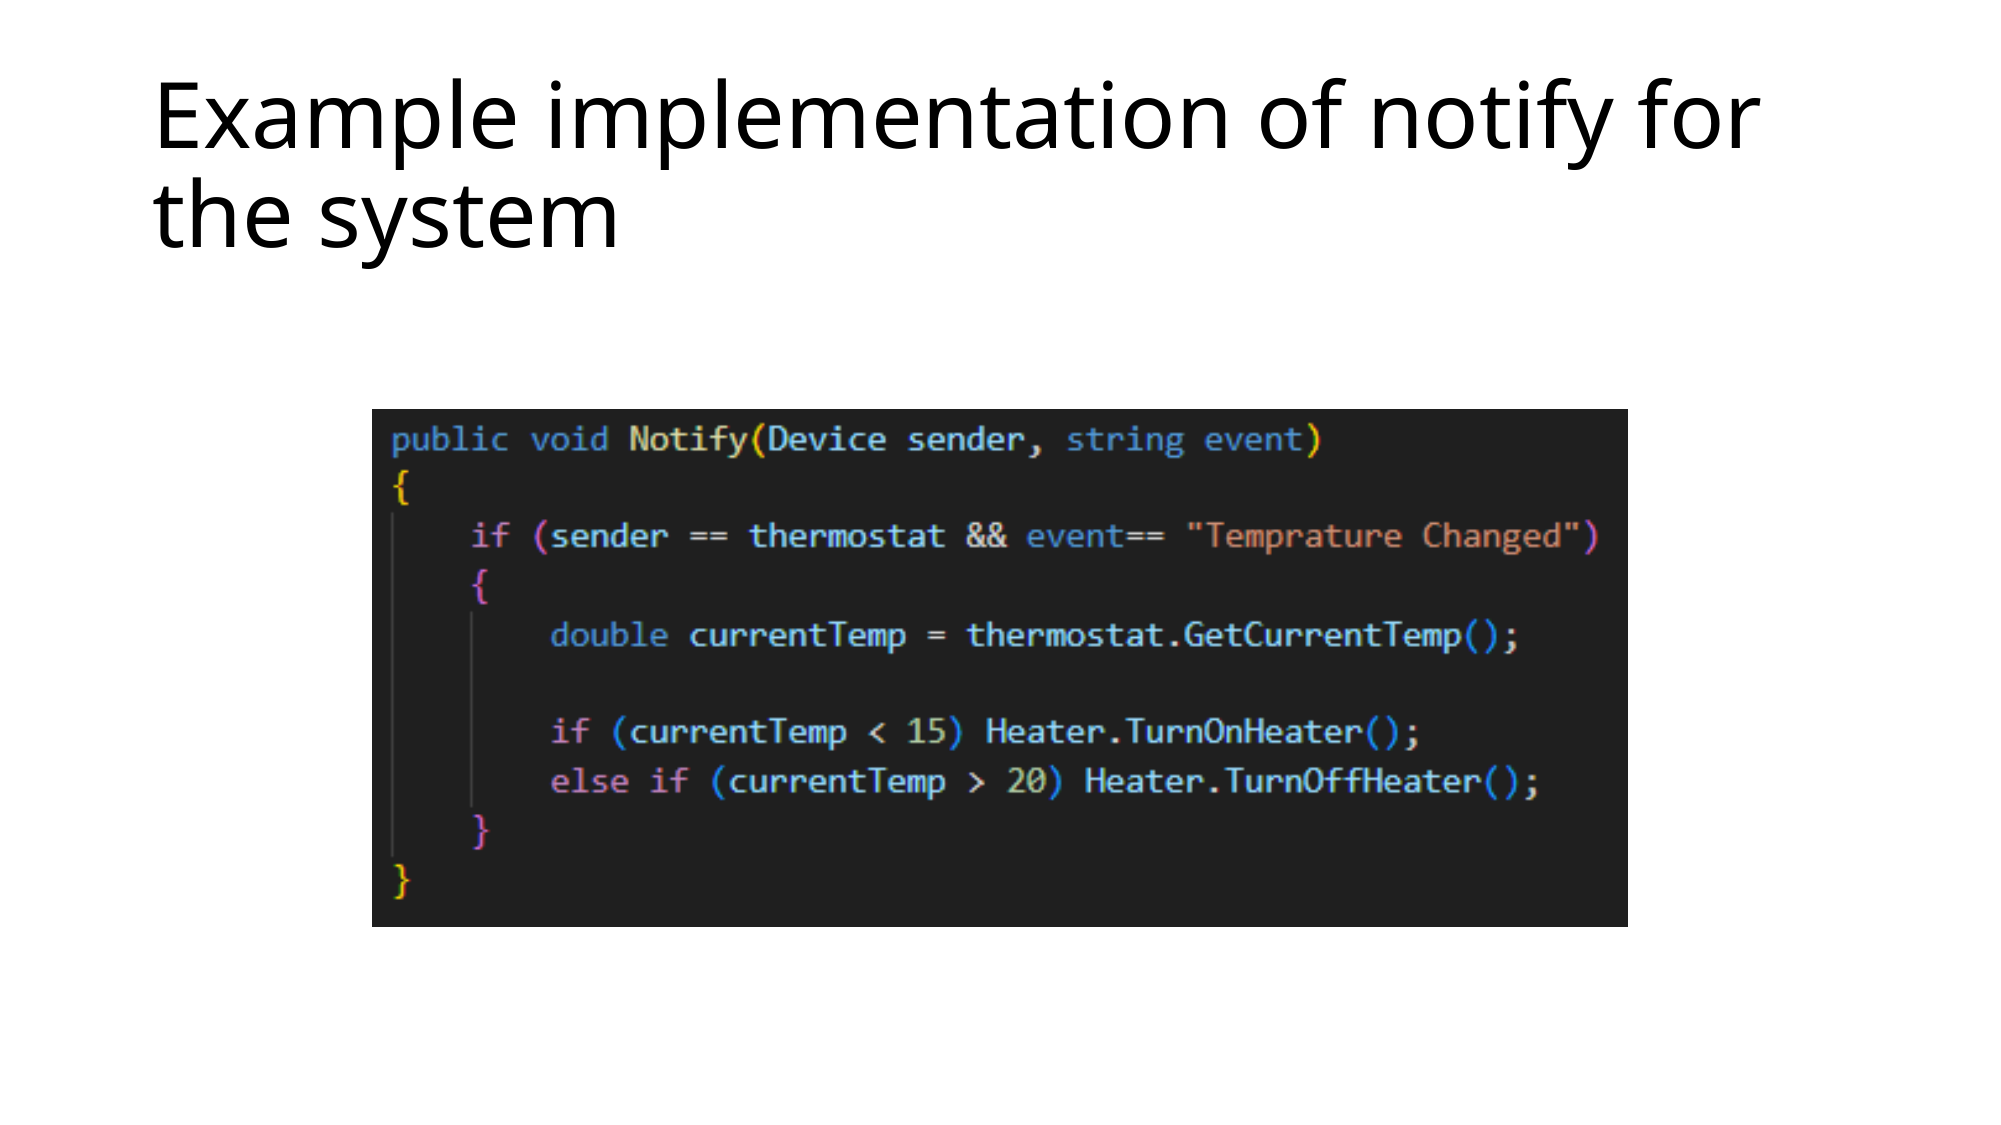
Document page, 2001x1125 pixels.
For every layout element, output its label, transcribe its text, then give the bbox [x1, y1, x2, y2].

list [371, 409, 1628, 927]
title Example implementation of notify for the system [137, 59, 1863, 278]
